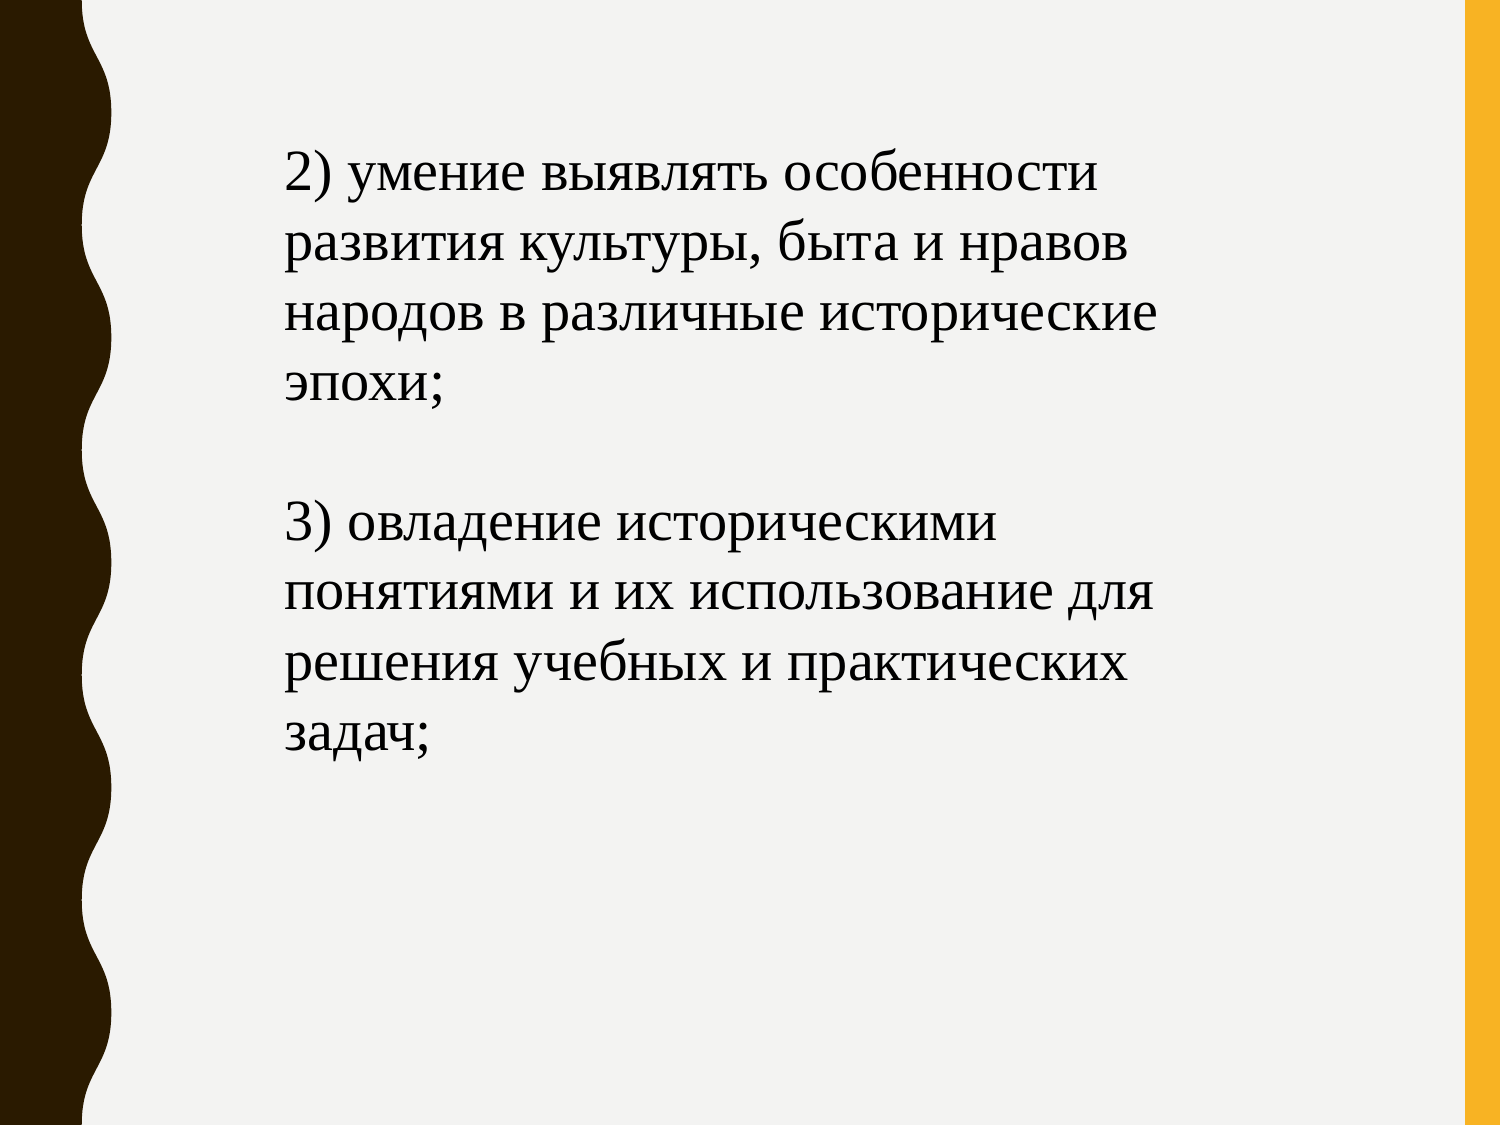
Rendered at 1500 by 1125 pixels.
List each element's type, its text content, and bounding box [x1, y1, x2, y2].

text_box 2) умение выявлять особенности развития культуры, быта и нравов народов в различные исторические эпохи; 3) овладение историческими понятиями и их использование для решения учебных и практических задач; [194, 54, 1223, 770]
